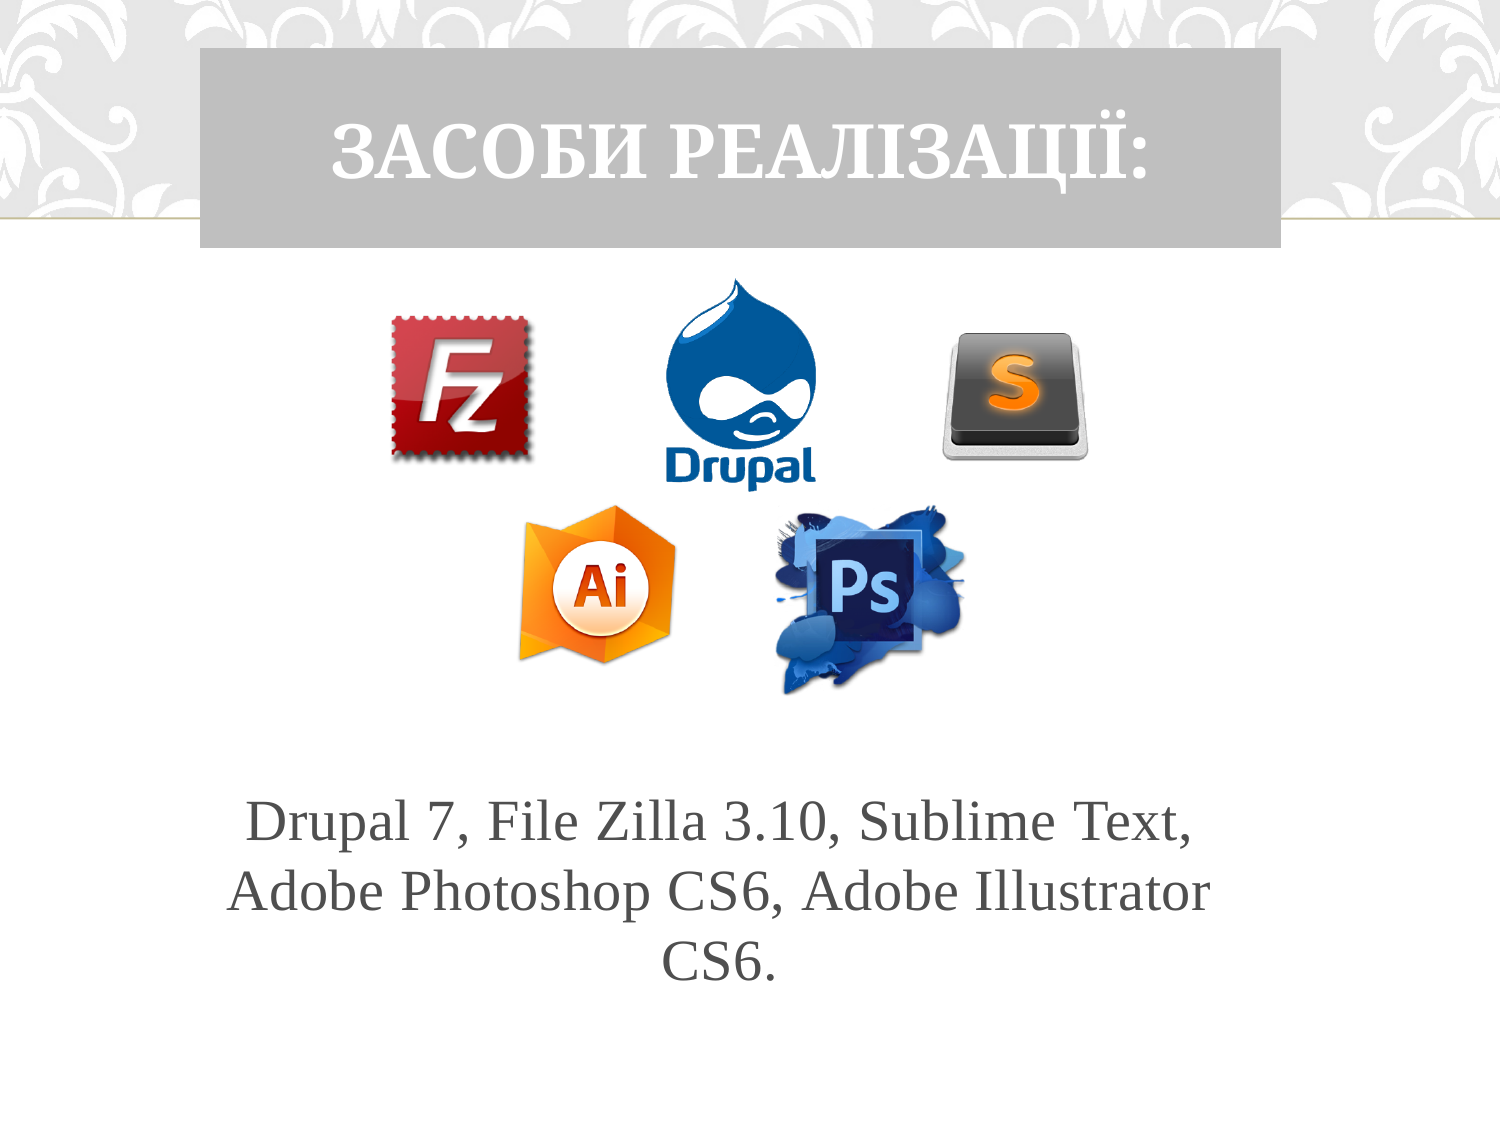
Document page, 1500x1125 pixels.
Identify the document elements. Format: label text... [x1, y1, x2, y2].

picture [377, 302, 543, 468]
picture [773, 503, 968, 697]
picture [513, 503, 680, 669]
picture [938, 328, 1093, 468]
list Drupal 7, File Zilla 3.10, Sublime Text, Adobe Photoshop CS6, Adobe Illustrator CS6. [194, 775, 1245, 1047]
picture [665, 278, 816, 493]
title Засоби реалізації: [200, 48, 1281, 248]
